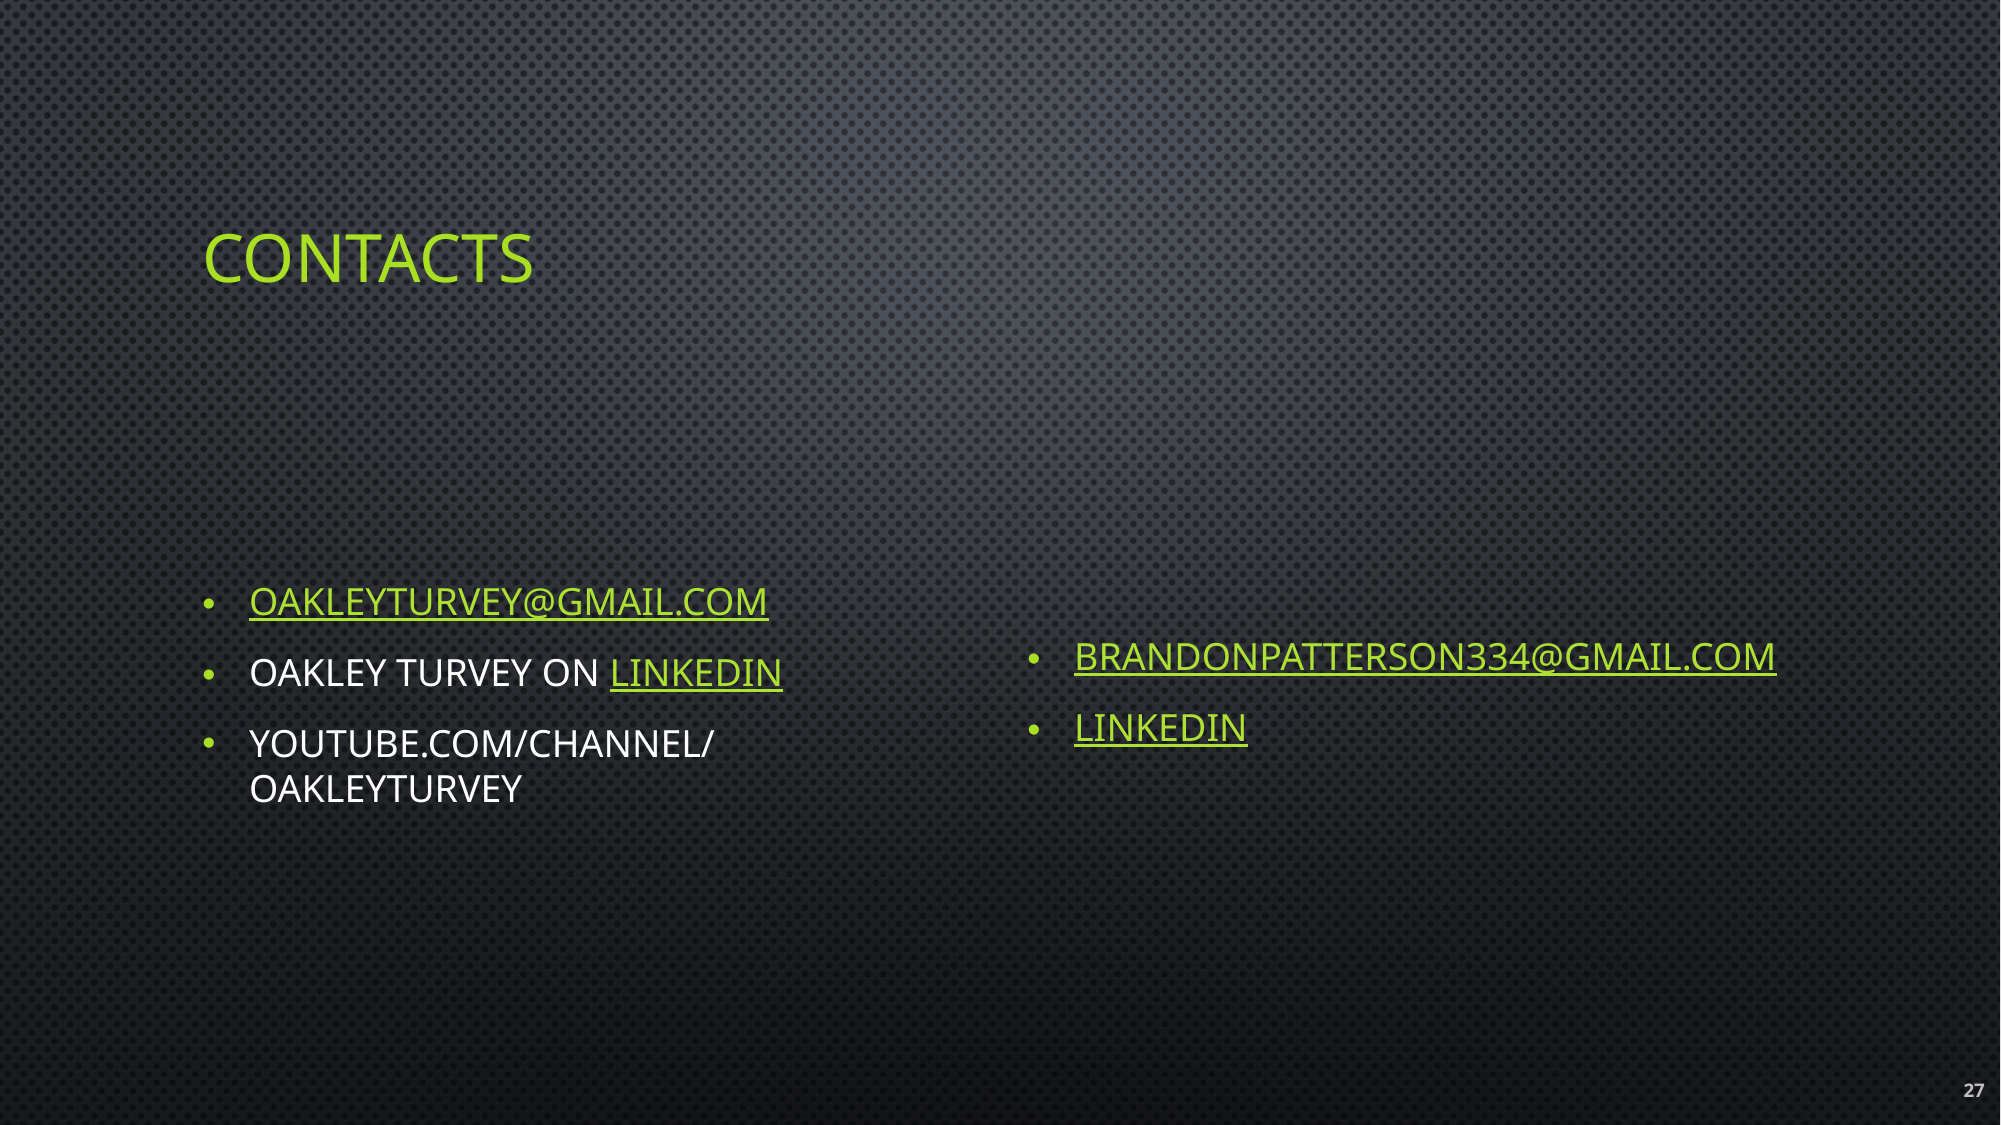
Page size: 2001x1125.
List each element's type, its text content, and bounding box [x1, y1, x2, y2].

slide_number 27 [1909, 1061, 2000, 1122]
list oakleyturvey@gmail.com Oakley Turvey on LinkedIn youtube.com/channel/oakleyturvey [187, 437, 988, 950]
list BRANDONPATTERSON334@GMAIL.COM LinkedIn [1012, 437, 1813, 950]
title Contacts [187, 99, 1813, 413]
